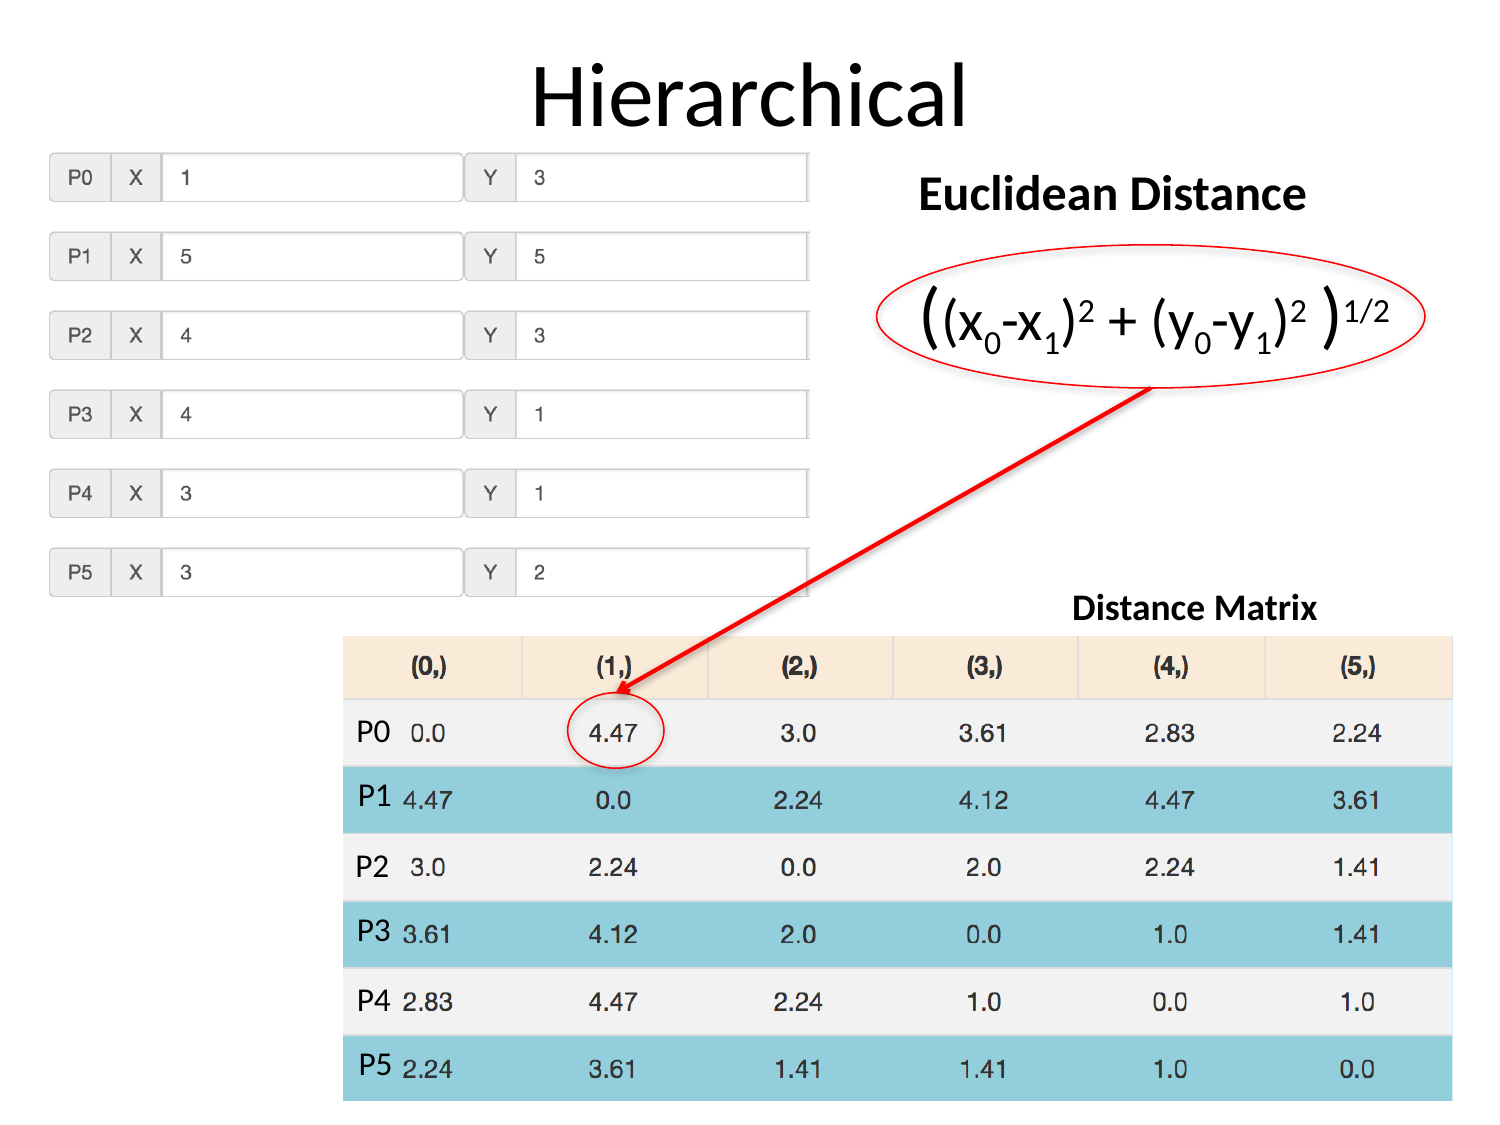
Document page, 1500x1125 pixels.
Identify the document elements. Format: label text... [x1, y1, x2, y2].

text_box Euclidean Distance ((x0-x1)2 + (y0-y1)2 )1/2 [903, 152, 1453, 369]
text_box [615, 387, 1151, 693]
text_box [875, 244, 1426, 389]
title Hierarchical [75, 0, 1425, 184]
text_box Distance Matrix [1156, 575, 1452, 635]
picture [30, 136, 811, 608]
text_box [340, 635, 1453, 1101]
